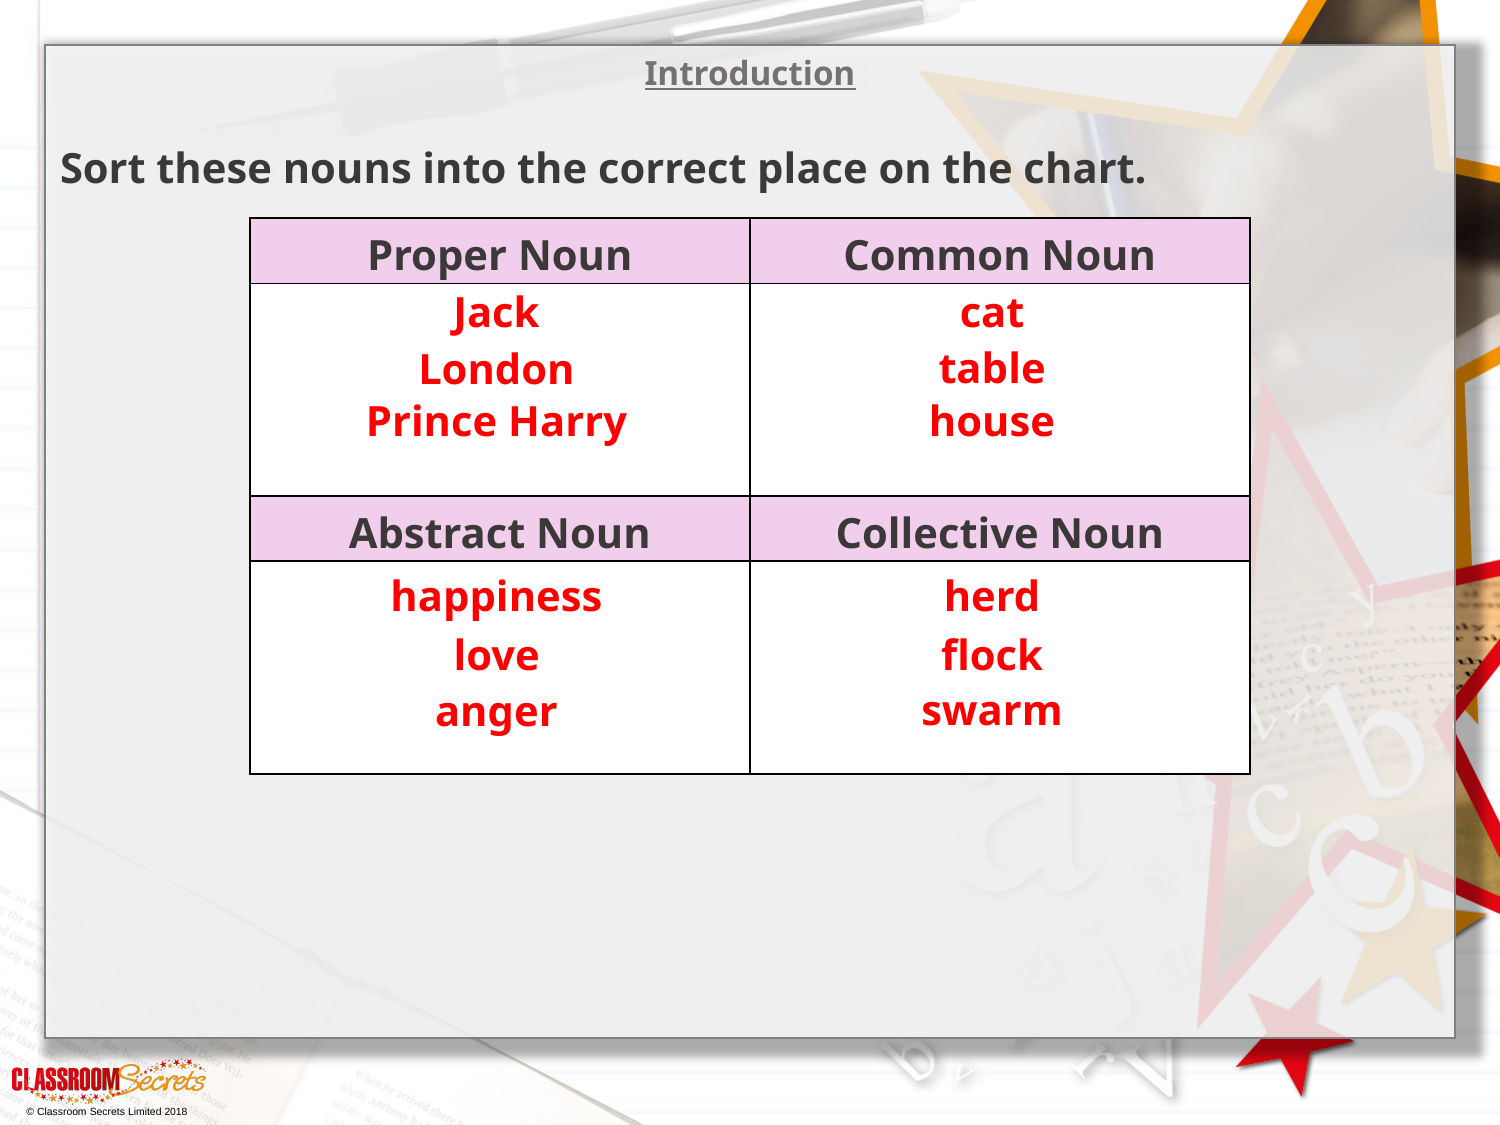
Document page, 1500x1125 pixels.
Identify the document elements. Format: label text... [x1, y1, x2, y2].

text_box herd [858, 562, 1127, 628]
table_cell [251, 562, 749, 773]
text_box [11, 1058, 207, 1125]
table_cell [751, 284, 1249, 495]
text_box love [362, 621, 631, 686]
table_cell [751, 562, 1249, 773]
table_header Common Noun [751, 219, 1249, 283]
text_box swarm [858, 676, 1127, 742]
text_box cat [858, 278, 1127, 343]
text_box table [858, 343, 1127, 387]
table_cell [251, 284, 749, 495]
text_box anger [362, 686, 631, 742]
text_box happiness [362, 562, 631, 621]
table_cell Abstract Noun [251, 497, 749, 560]
table_cell Collective Noun [751, 497, 1249, 560]
text_box Introduction Sort these nouns into the correct place on the chart. [44, 44, 1456, 1039]
text_box flock [858, 628, 1127, 676]
text_box house [858, 387, 1127, 452]
text_box London [362, 343, 631, 386]
picture [0, 0, 1500, 1125]
text_box Prince Harry [310, 386, 683, 452]
table_header Proper Noun [251, 219, 749, 283]
text_box Jack [362, 278, 631, 343]
